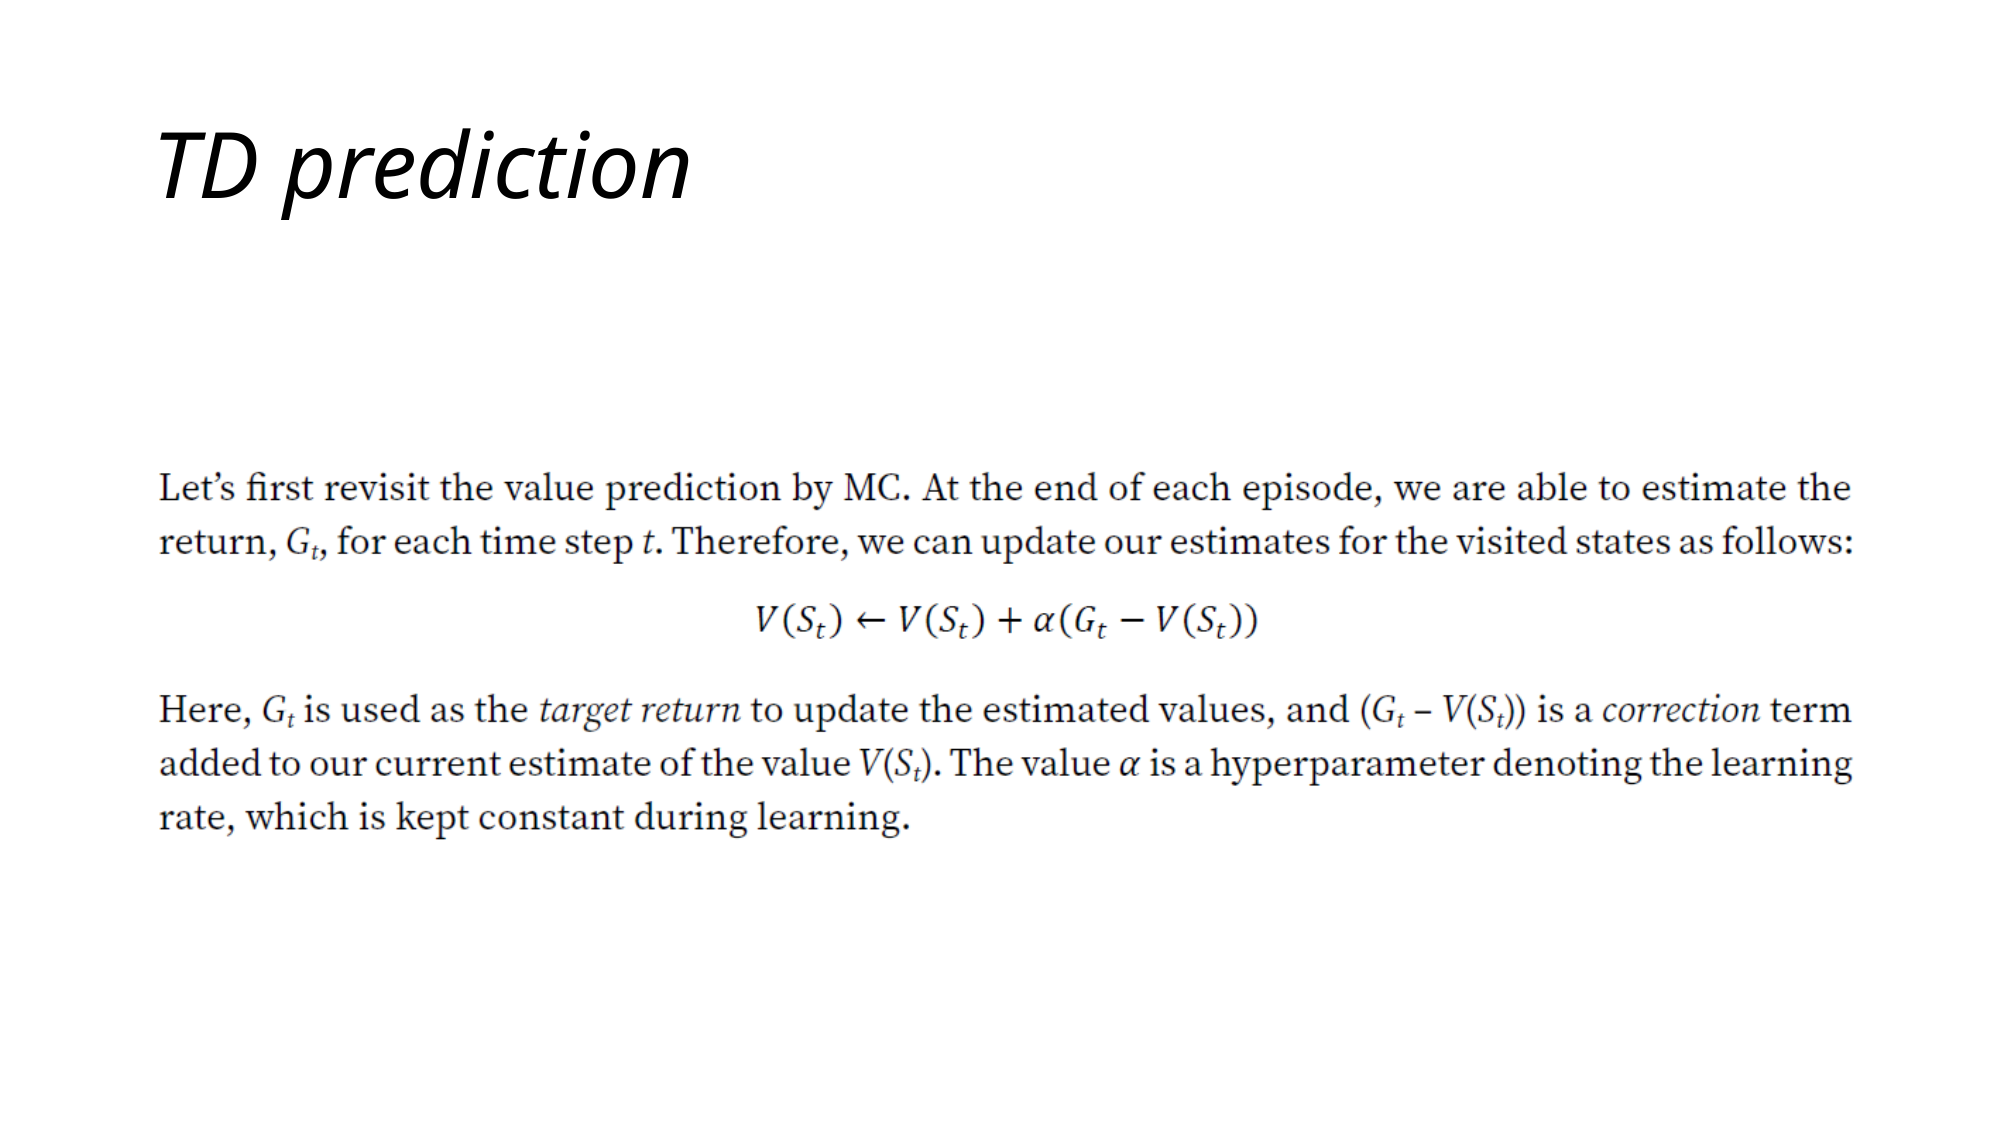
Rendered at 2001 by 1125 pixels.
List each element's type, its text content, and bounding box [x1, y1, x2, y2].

title TD prediction [137, 59, 1863, 278]
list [137, 458, 1863, 855]
